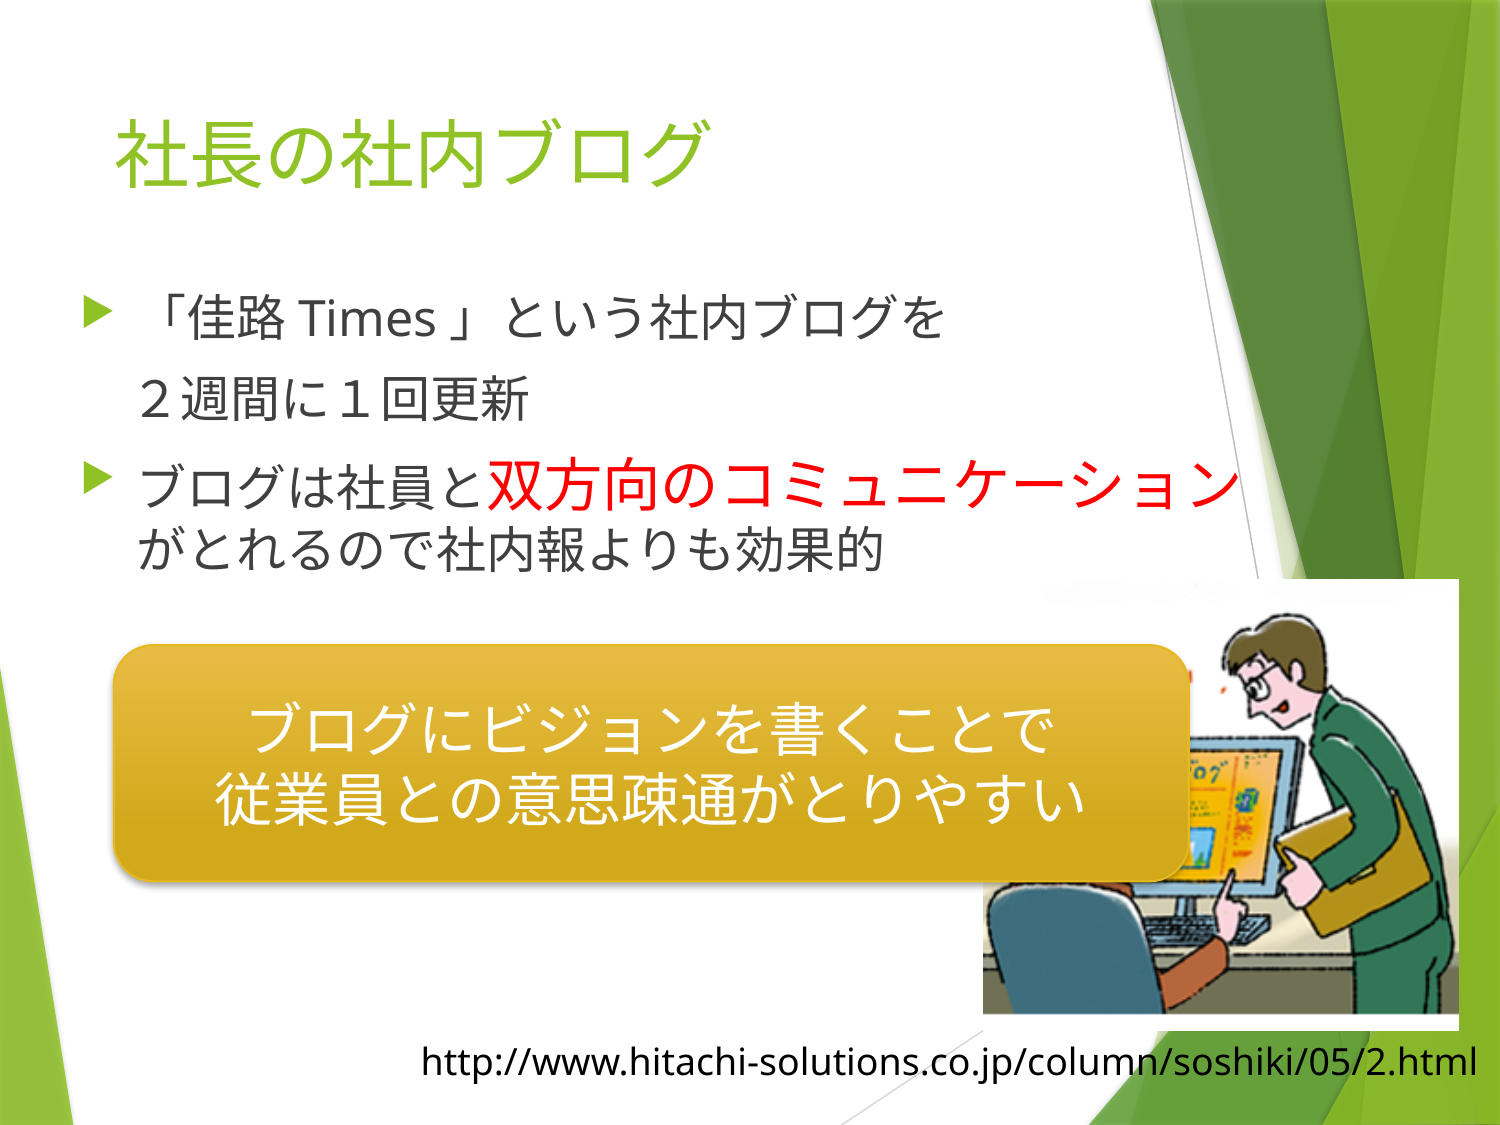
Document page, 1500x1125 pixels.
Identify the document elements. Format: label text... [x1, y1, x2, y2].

text_box http://www.hitachi-solutions.co.jp/column/soshiki/05/2.html [405, 1031, 1495, 1091]
picture [982, 578, 1460, 1032]
list 「佳路Times」という社内ブログを ２週間に１回更新 ブログは社員と双方向のコミュニケーションがとれるので社内報よりも効果的 [64, 278, 1271, 980]
text_box ブログにビジョンを書くことで 従業員との意思疎通がとりやすい [112, 644, 977, 883]
title 社長の社内ブログ [99, 99, 1142, 278]
